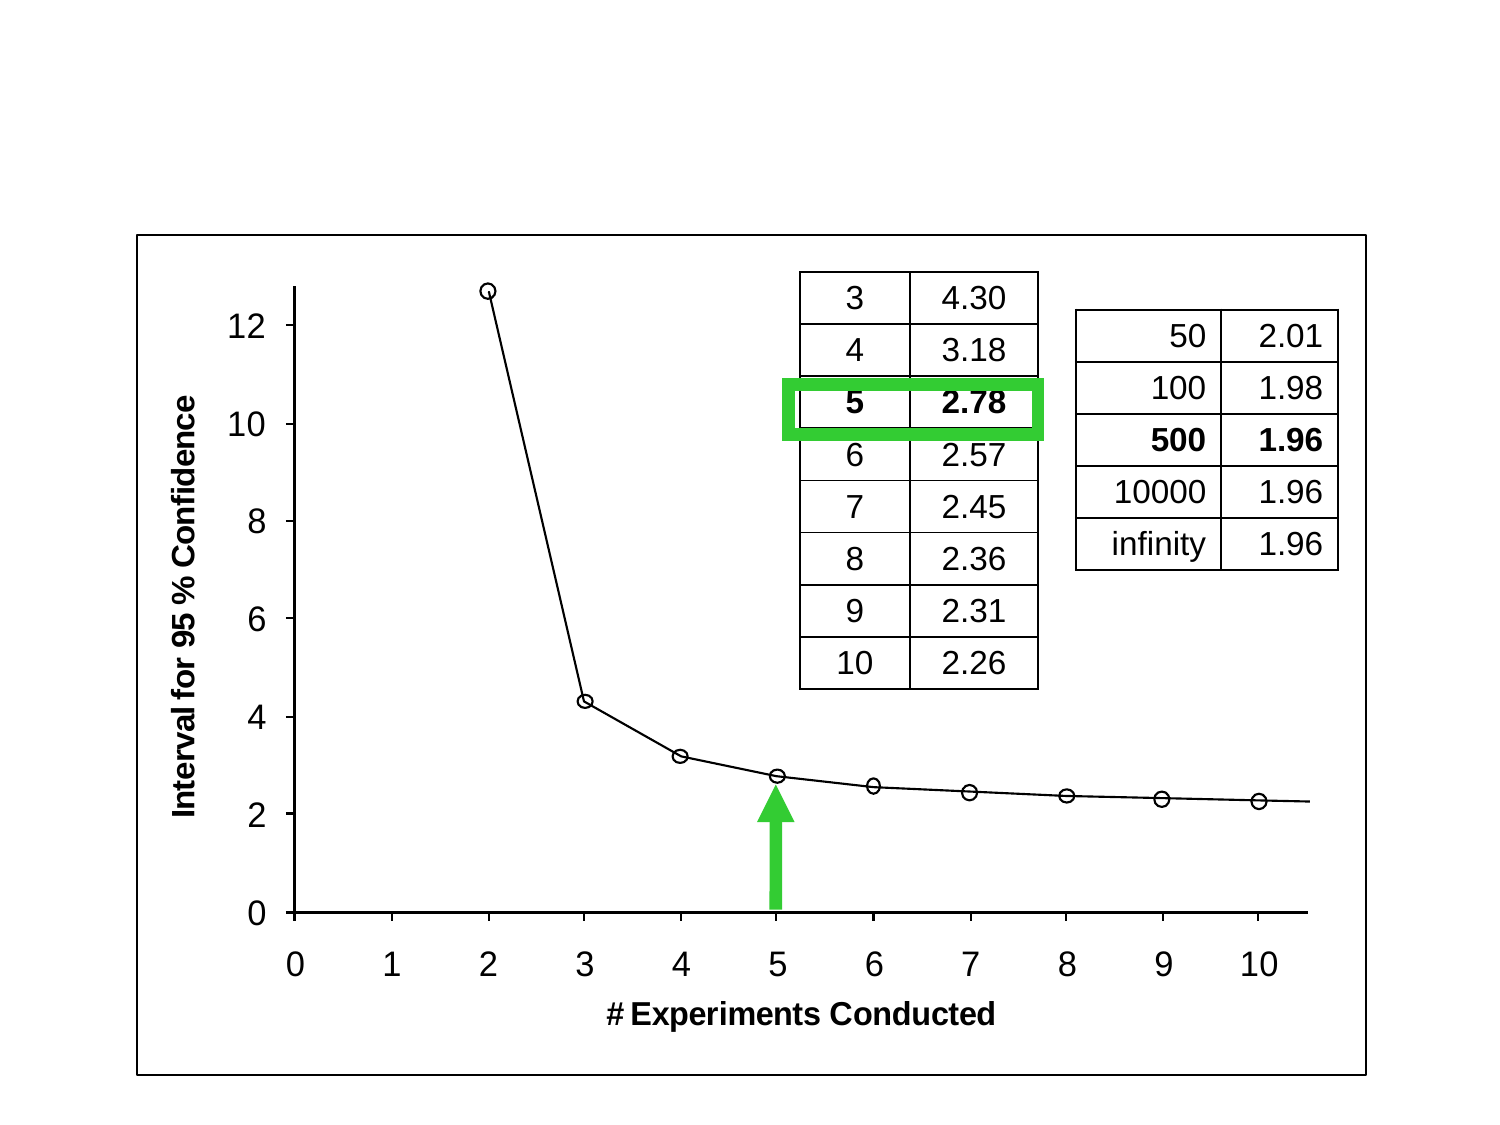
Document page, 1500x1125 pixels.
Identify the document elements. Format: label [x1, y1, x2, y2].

text_box [124, 222, 1379, 1088]
